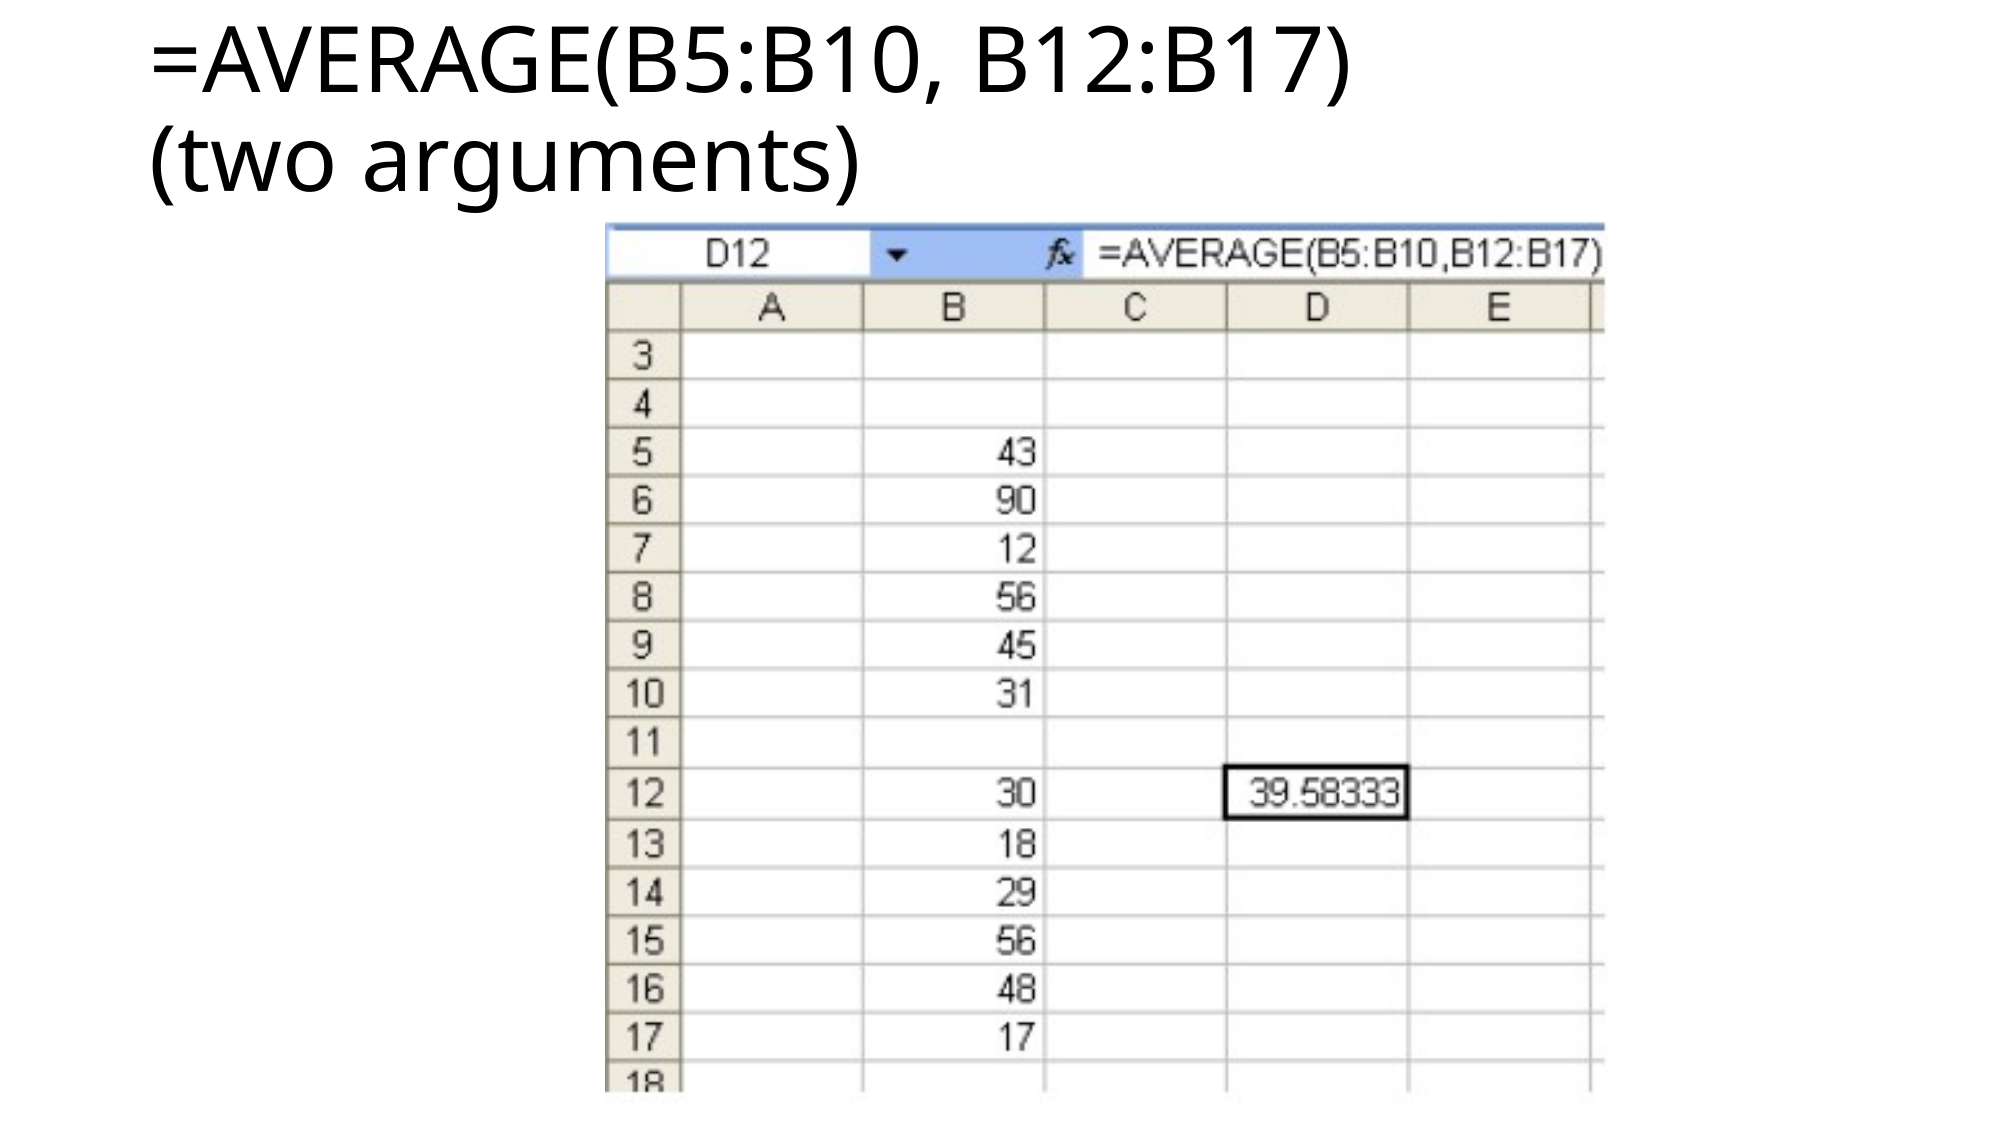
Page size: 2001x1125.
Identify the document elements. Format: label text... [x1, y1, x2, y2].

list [605, 221, 1608, 1103]
title =AVERAGE(B5:B10, B12:B17) (two arguments) [134, 3, 1860, 222]
